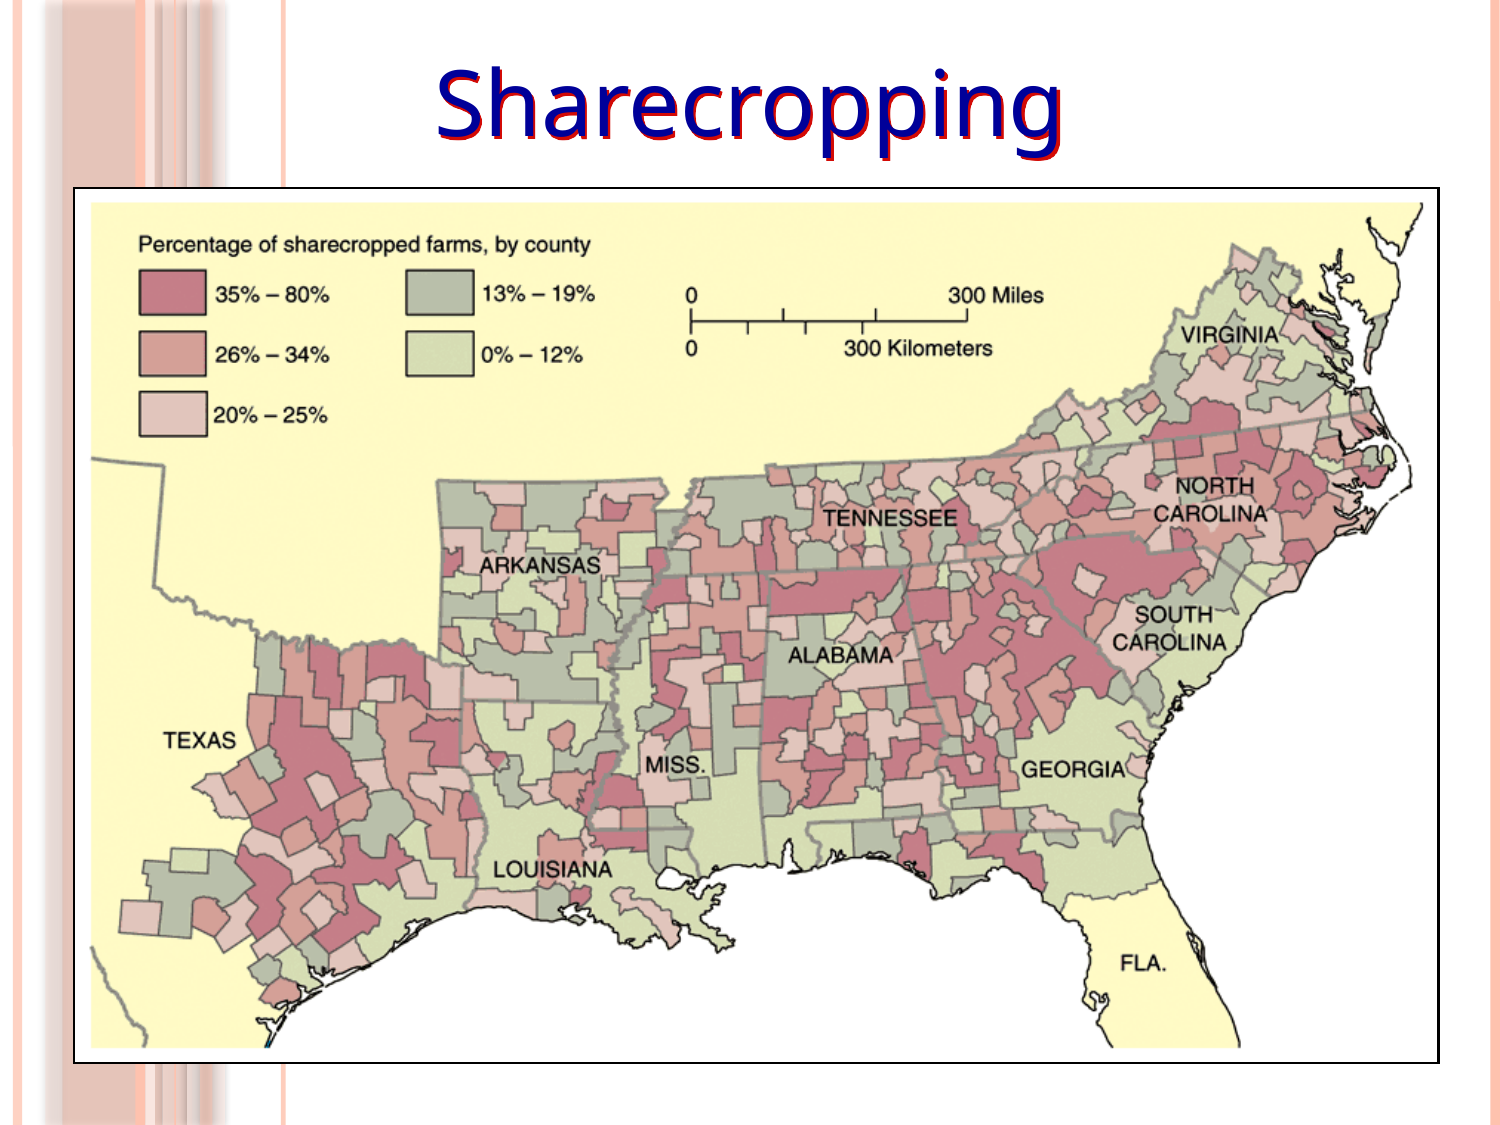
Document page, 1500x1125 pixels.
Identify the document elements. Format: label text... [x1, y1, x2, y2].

picture [74, 188, 1438, 1063]
text_box Sharecropping [62, 37, 1438, 163]
